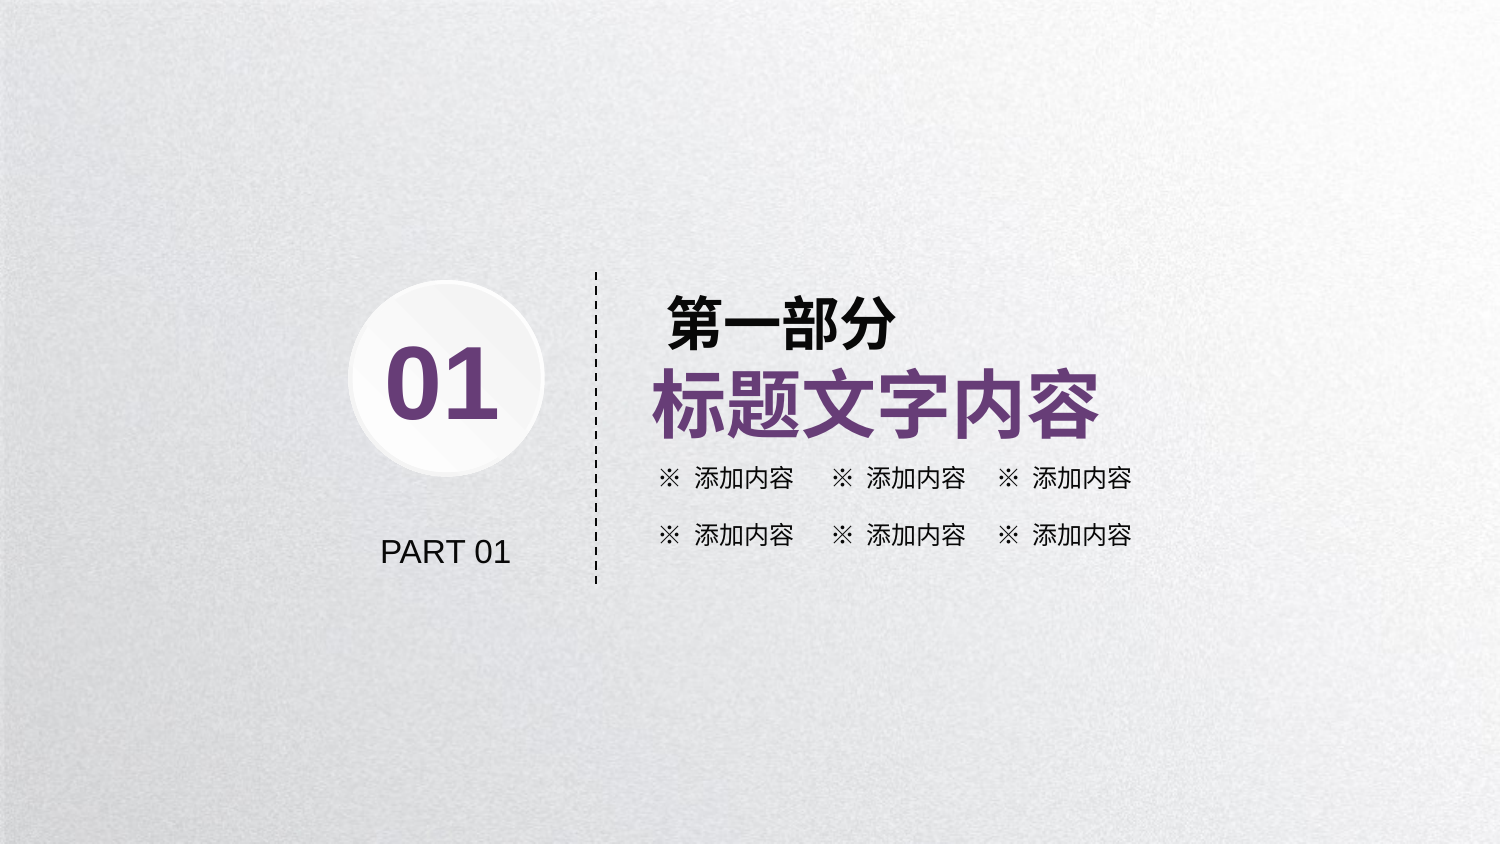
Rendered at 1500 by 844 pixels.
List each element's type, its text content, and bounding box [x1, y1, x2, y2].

text_box ※ 添加内容 [820, 514, 982, 555]
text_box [348, 280, 545, 477]
text_box 第一部分 标题文字内容 [636, 280, 1117, 455]
text_box ※ 添加内容 [647, 514, 810, 555]
text_box ※ 添加内容 [986, 514, 1148, 555]
text_box PART 01 [380, 529, 529, 570]
text_box ※ 添加内容 [820, 457, 982, 498]
text_box ※ 添加内容 [986, 457, 1155, 498]
picture [0, 0, 1500, 844]
text_box ※ 添加内容 [647, 457, 817, 498]
